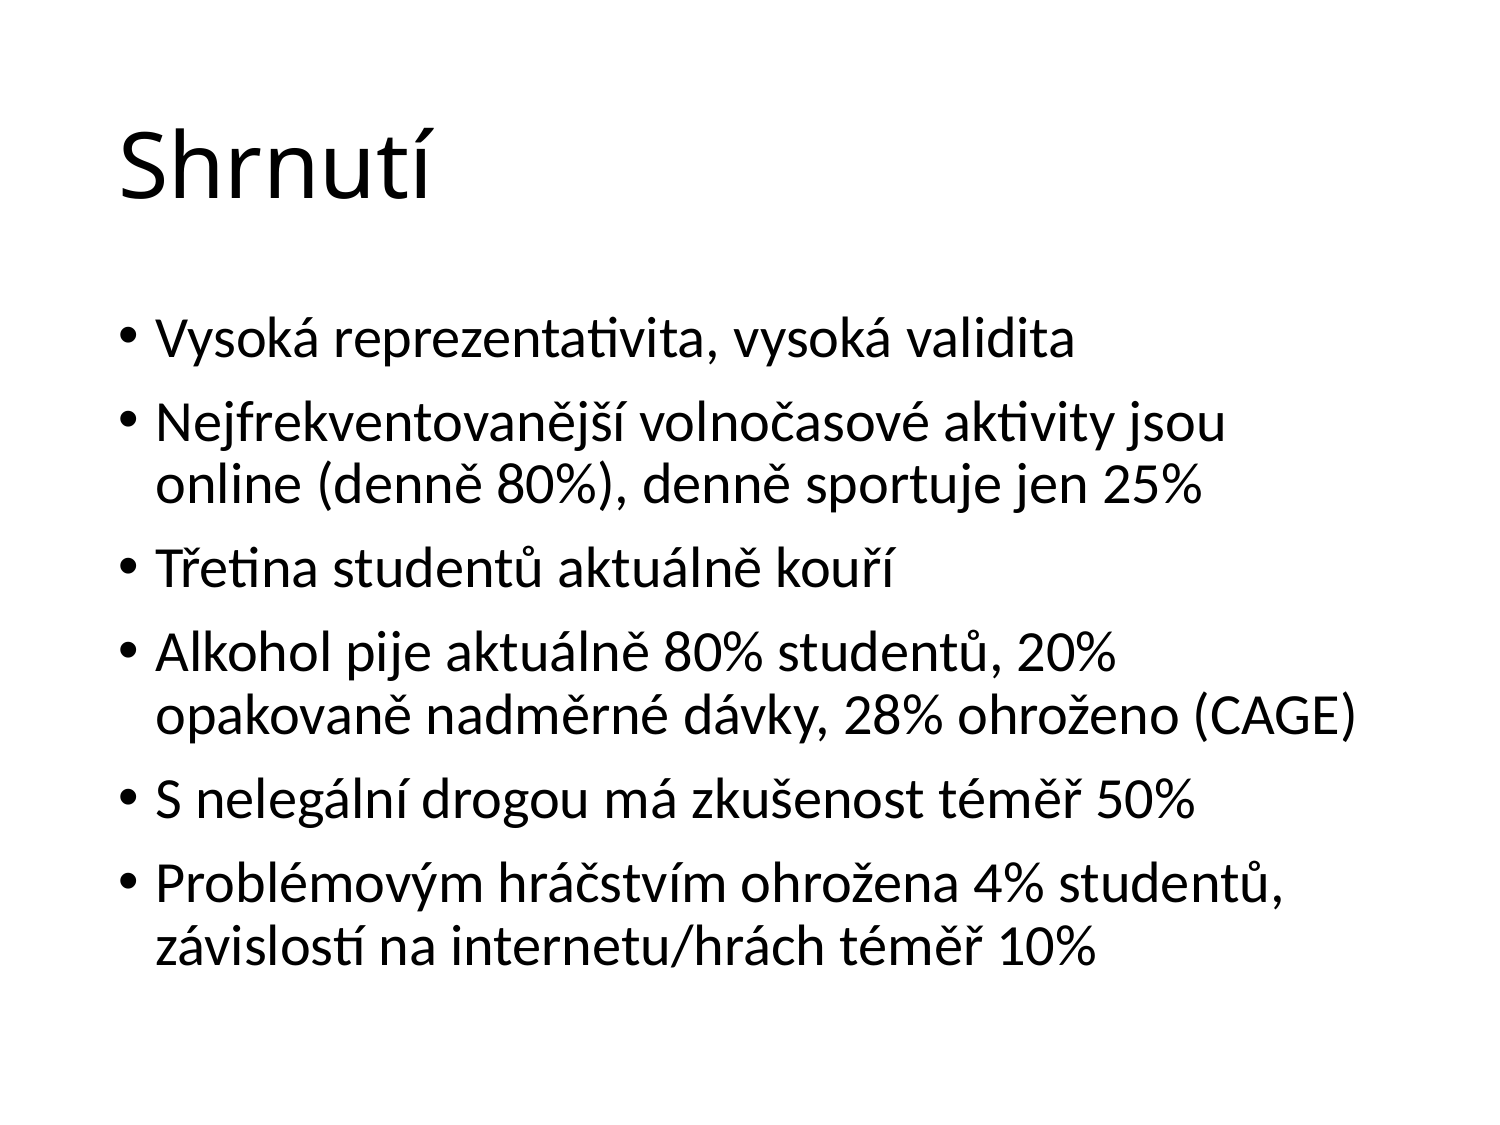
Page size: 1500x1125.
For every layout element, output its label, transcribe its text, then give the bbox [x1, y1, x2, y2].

list Vysoká reprezentativita, vysoká validita Nejfrekventovanější volnočasové aktivity jsou online (denně 80%), denně sportuje jen 25% Třetina studentů aktuálně kouří Alkohol pije aktuálně 80% studentů, 20% opakovaně nadměrné dávky, 28% ohroženo (CAGE) S nelegální drogou má zkušenost téměř 50% Problémovým hráčstvím ohrožena 4% studentů, závislostí na internetu/hrách téměř 10% [103, 299, 1397, 1014]
title Shrnutí [103, 59, 1397, 278]
